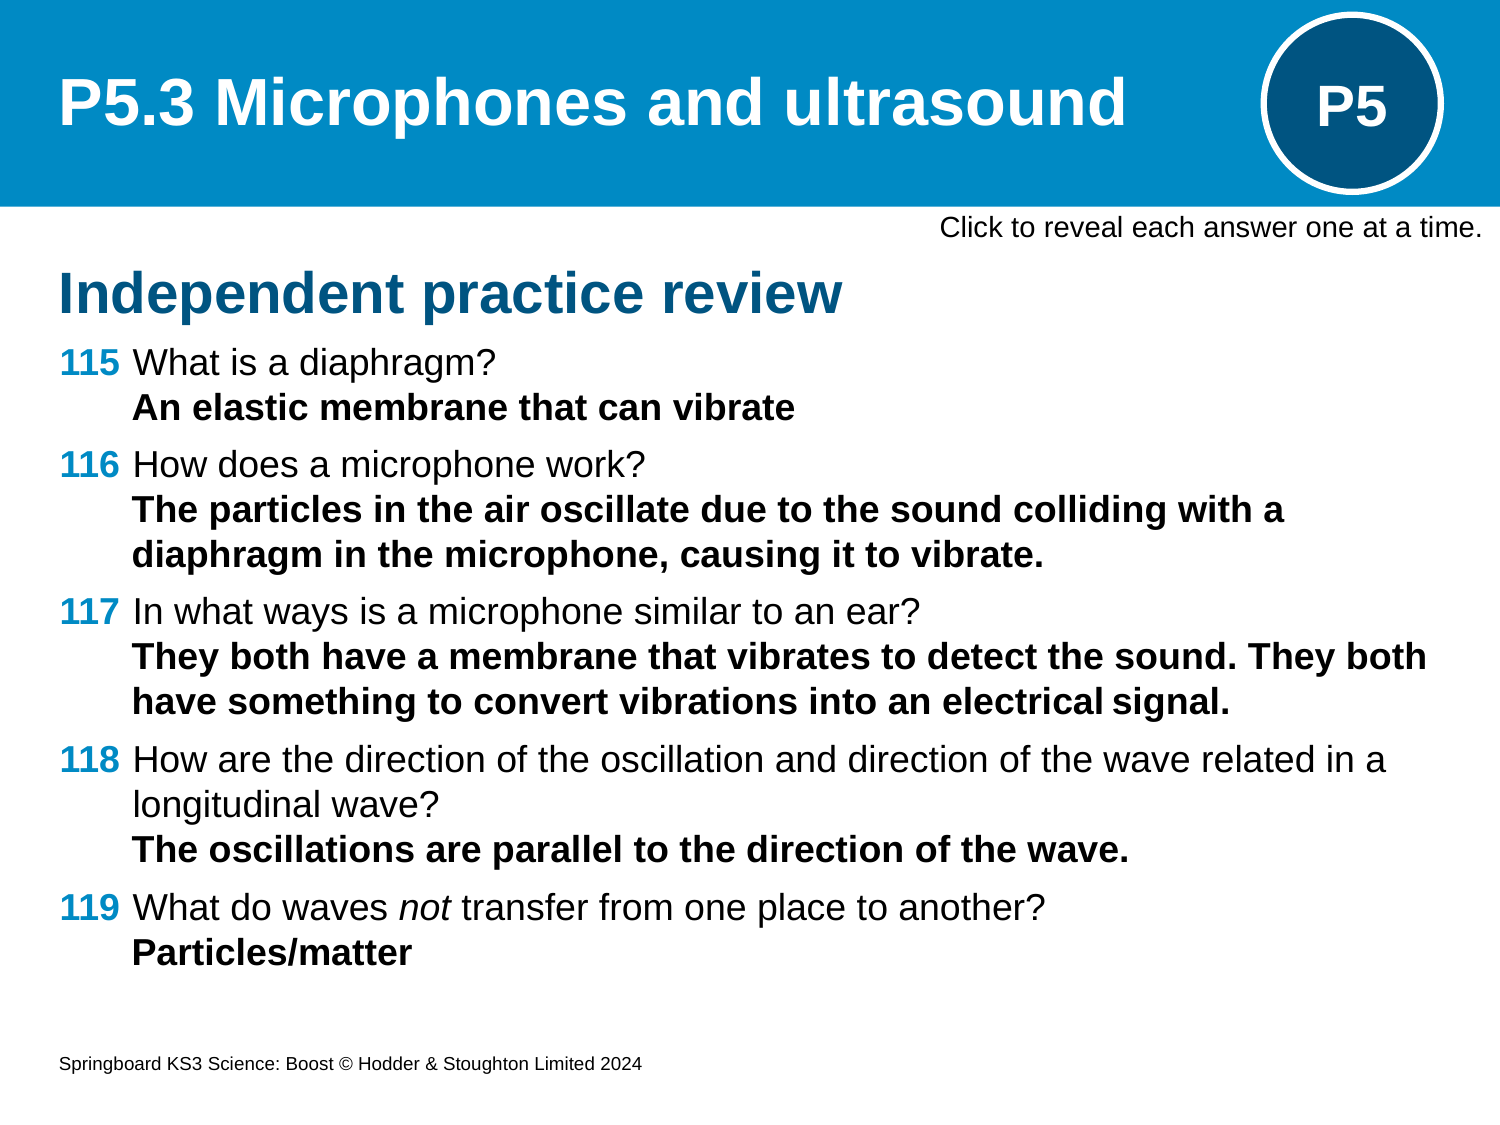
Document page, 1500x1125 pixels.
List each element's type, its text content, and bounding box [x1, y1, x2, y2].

footer Springboard KS3 Science: Boost © Hodder & Stoughton Limited 2024 [59, 1034, 680, 1094]
picture [1283, 162, 1293, 172]
title P5.3 Microphones and ultrasound [59, 0, 1240, 207]
text_box Click to reveal each answer one at a time. [935, 208, 1489, 244]
text_box Independent practice review 115 What is a diaphragm? An elastic membrane that can vibrate 116 How does a microphone work? The particles in the air oscillate due to the sound colliding with a diaphragm in the microphone, causing it to vibrate. 117 In what ways is a microphone similar to an ear? They both have a membrane that vibrates to detect the sound. They both have something to convert vibrations into an electrical signal. 118 How are the direction of the oscillation and direction of the wave related in a longitudinal wave? The oscillations are parallel to the direction of the wave. 119 What do waves not transfer from one place to another? Particles/matter [58, 247, 1441, 1034]
picture [1411, 34, 1421, 44]
text_box P5 [1262, 13, 1442, 193]
